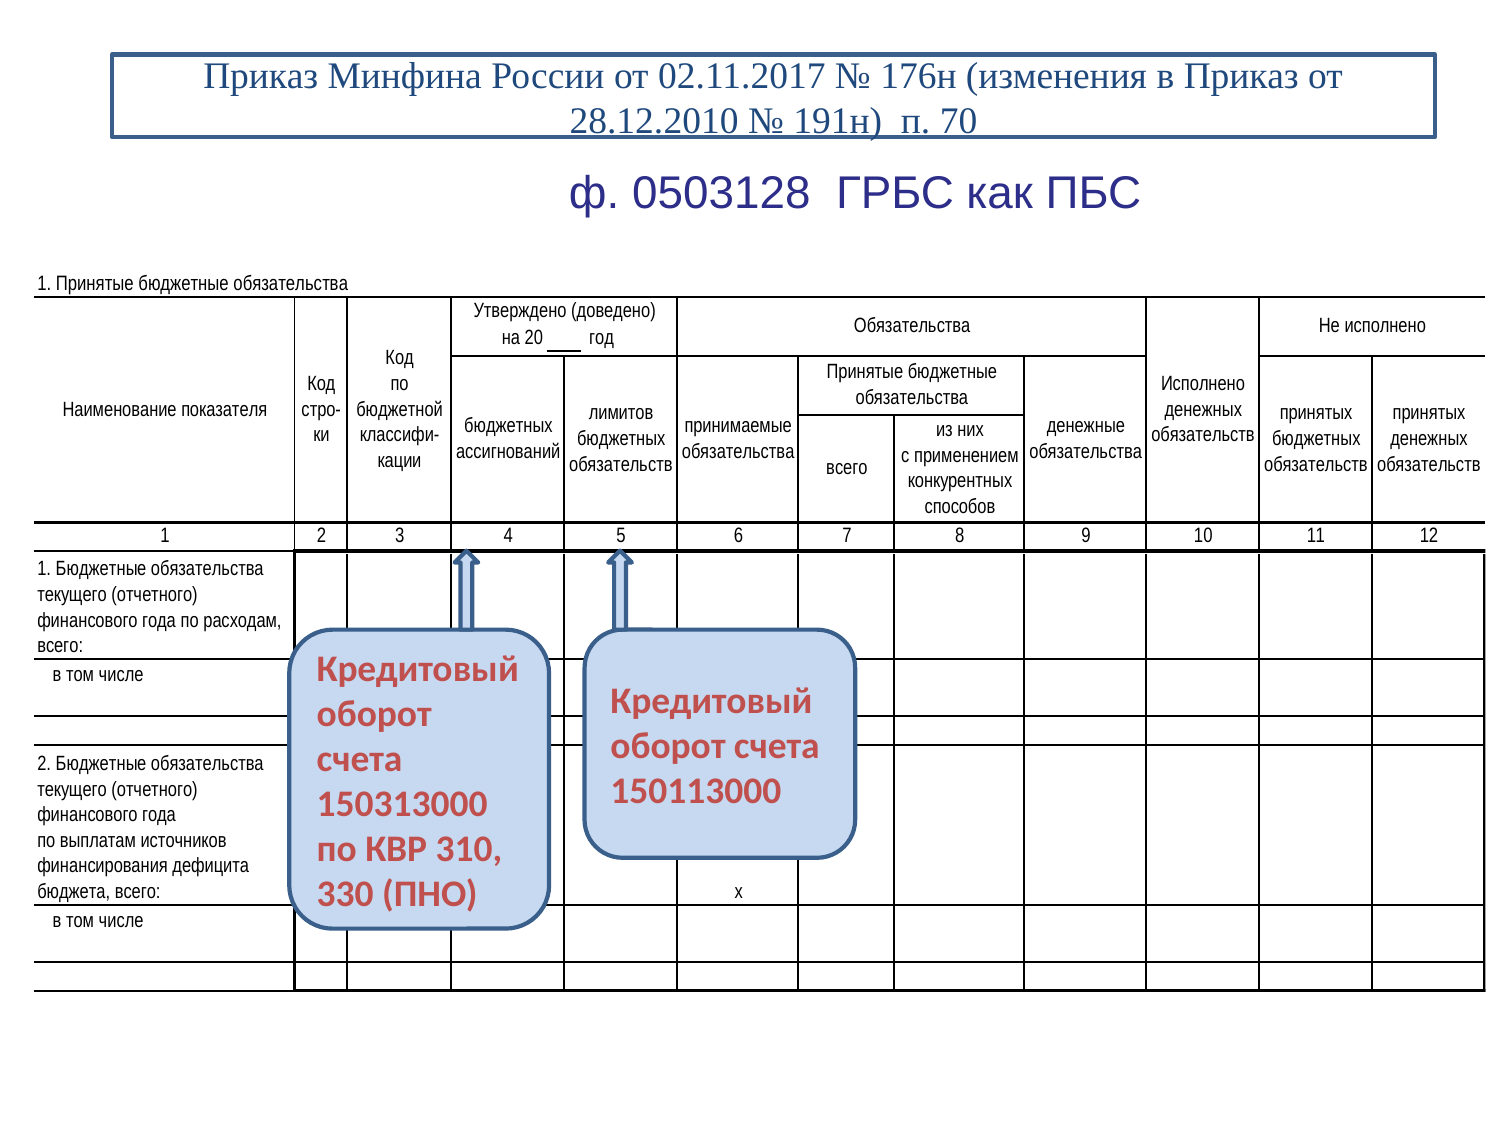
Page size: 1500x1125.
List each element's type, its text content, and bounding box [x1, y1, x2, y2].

text_box Приказ Минфина России от 02.11.2017 № 176н (изменения в Приказ от 28.12.2010 № 191н) п. 70 [110, 52, 1437, 139]
picture [32, 266, 1486, 993]
text_box ф. 0503128 ГРБС как ПБС [307, 156, 1403, 225]
